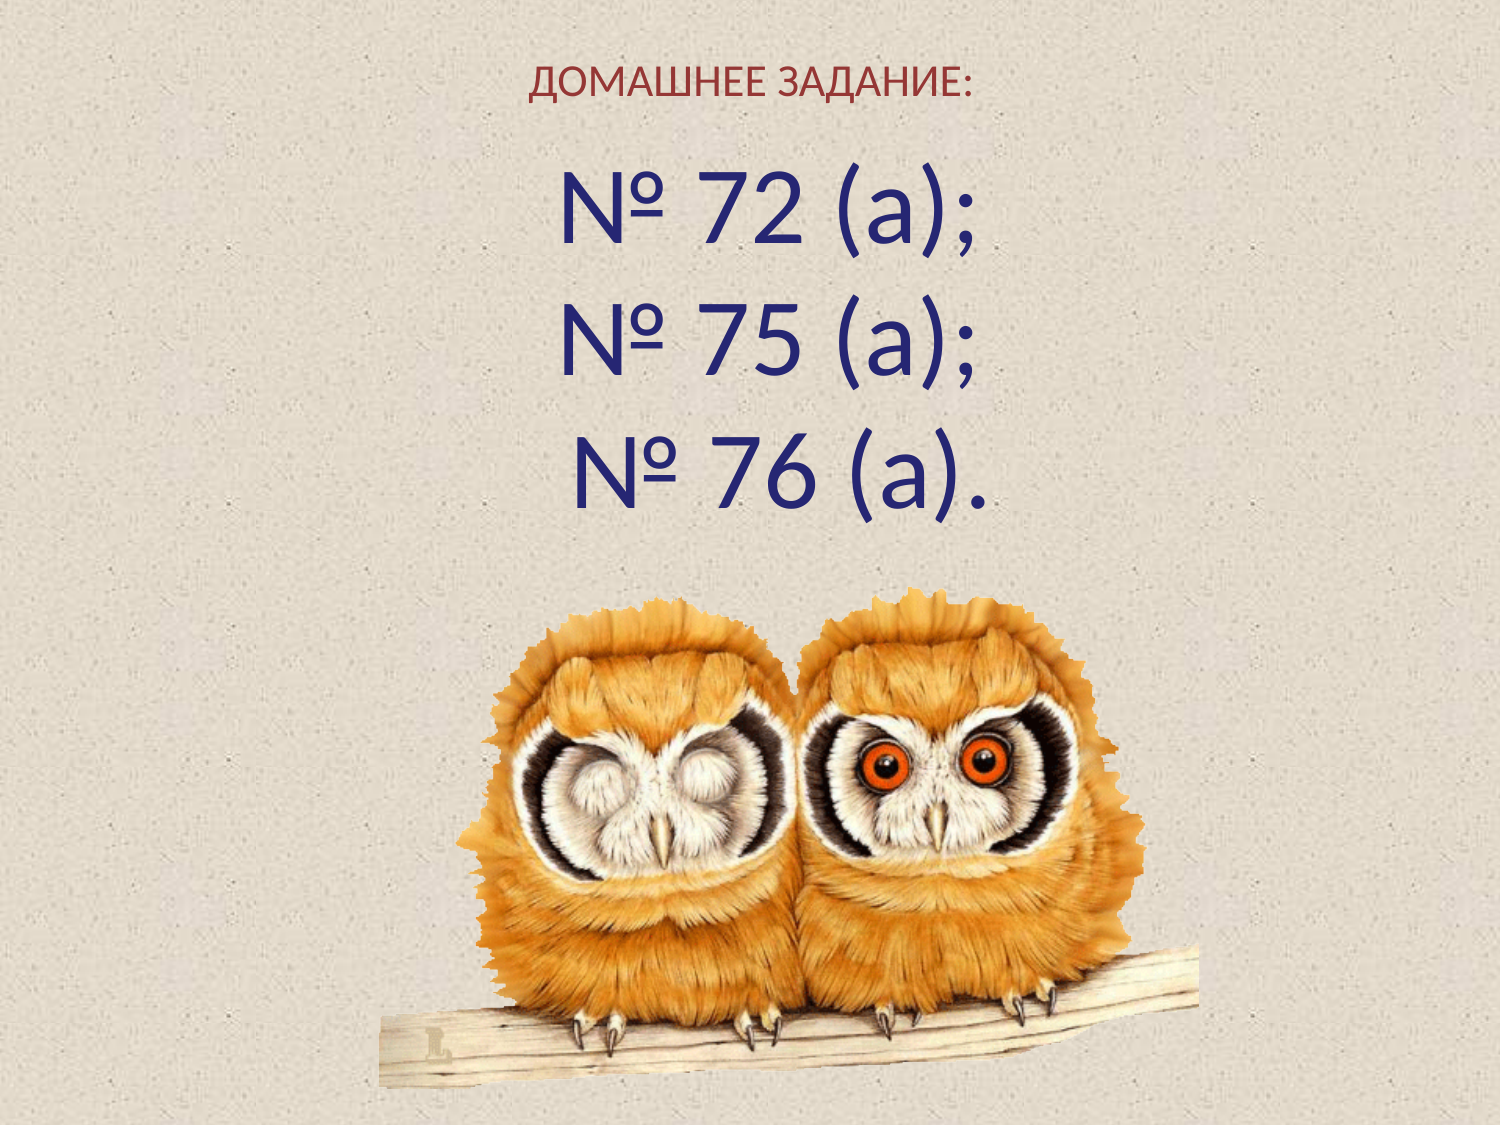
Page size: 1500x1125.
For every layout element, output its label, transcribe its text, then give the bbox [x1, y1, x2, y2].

text_box № 72 (а); № 75 (а); № 76 (а). [260, 125, 1277, 538]
title ДОМАШНЕЕ ЗАДАНИЕ: [76, 42, 1427, 114]
picture [0, 0, 1500, 1125]
